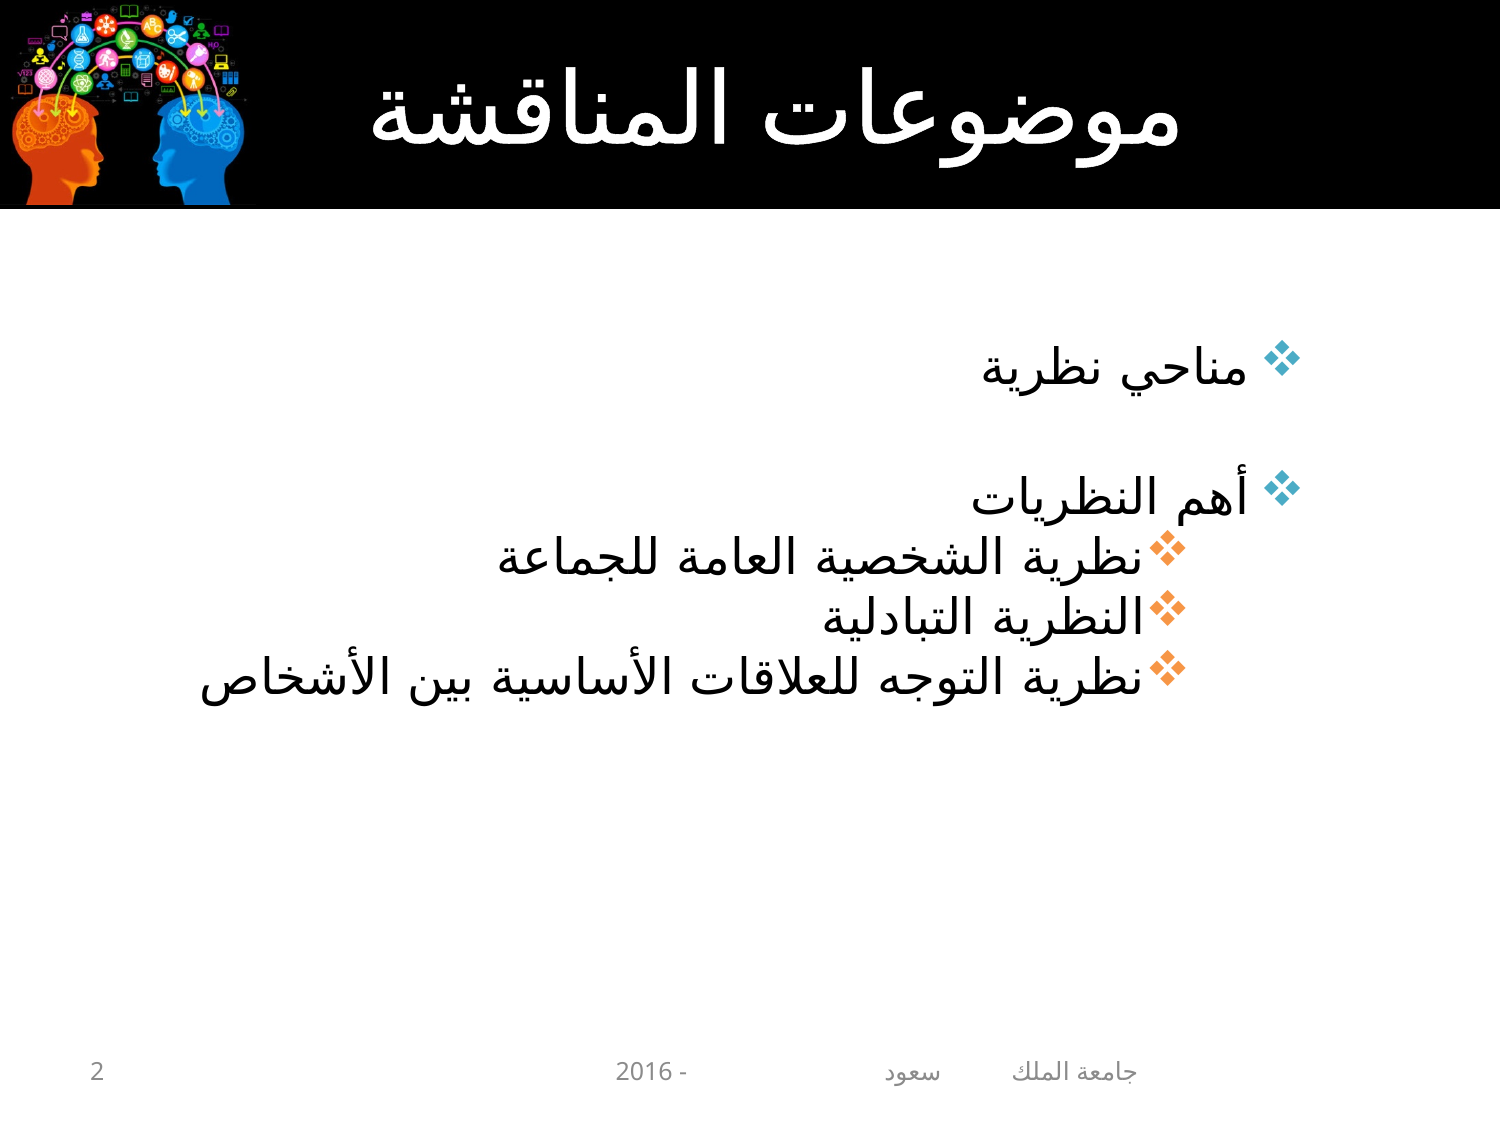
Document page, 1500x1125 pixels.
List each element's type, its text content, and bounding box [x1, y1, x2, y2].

footer جامعة الملك سعود - 2016 [512, 1042, 988, 1103]
picture [0, 0, 256, 205]
text_box موضوعات المناقشة [257, 0, 1500, 209]
text_box مناحي نظرية أهم النظريات نظرية الشخصية العامة للجماعة النظرية التبادلية نظرية التوجه للعلاقات الأساسية بين الأشخاص [0, 267, 1321, 1010]
slide_number 2 [75, 1042, 425, 1103]
